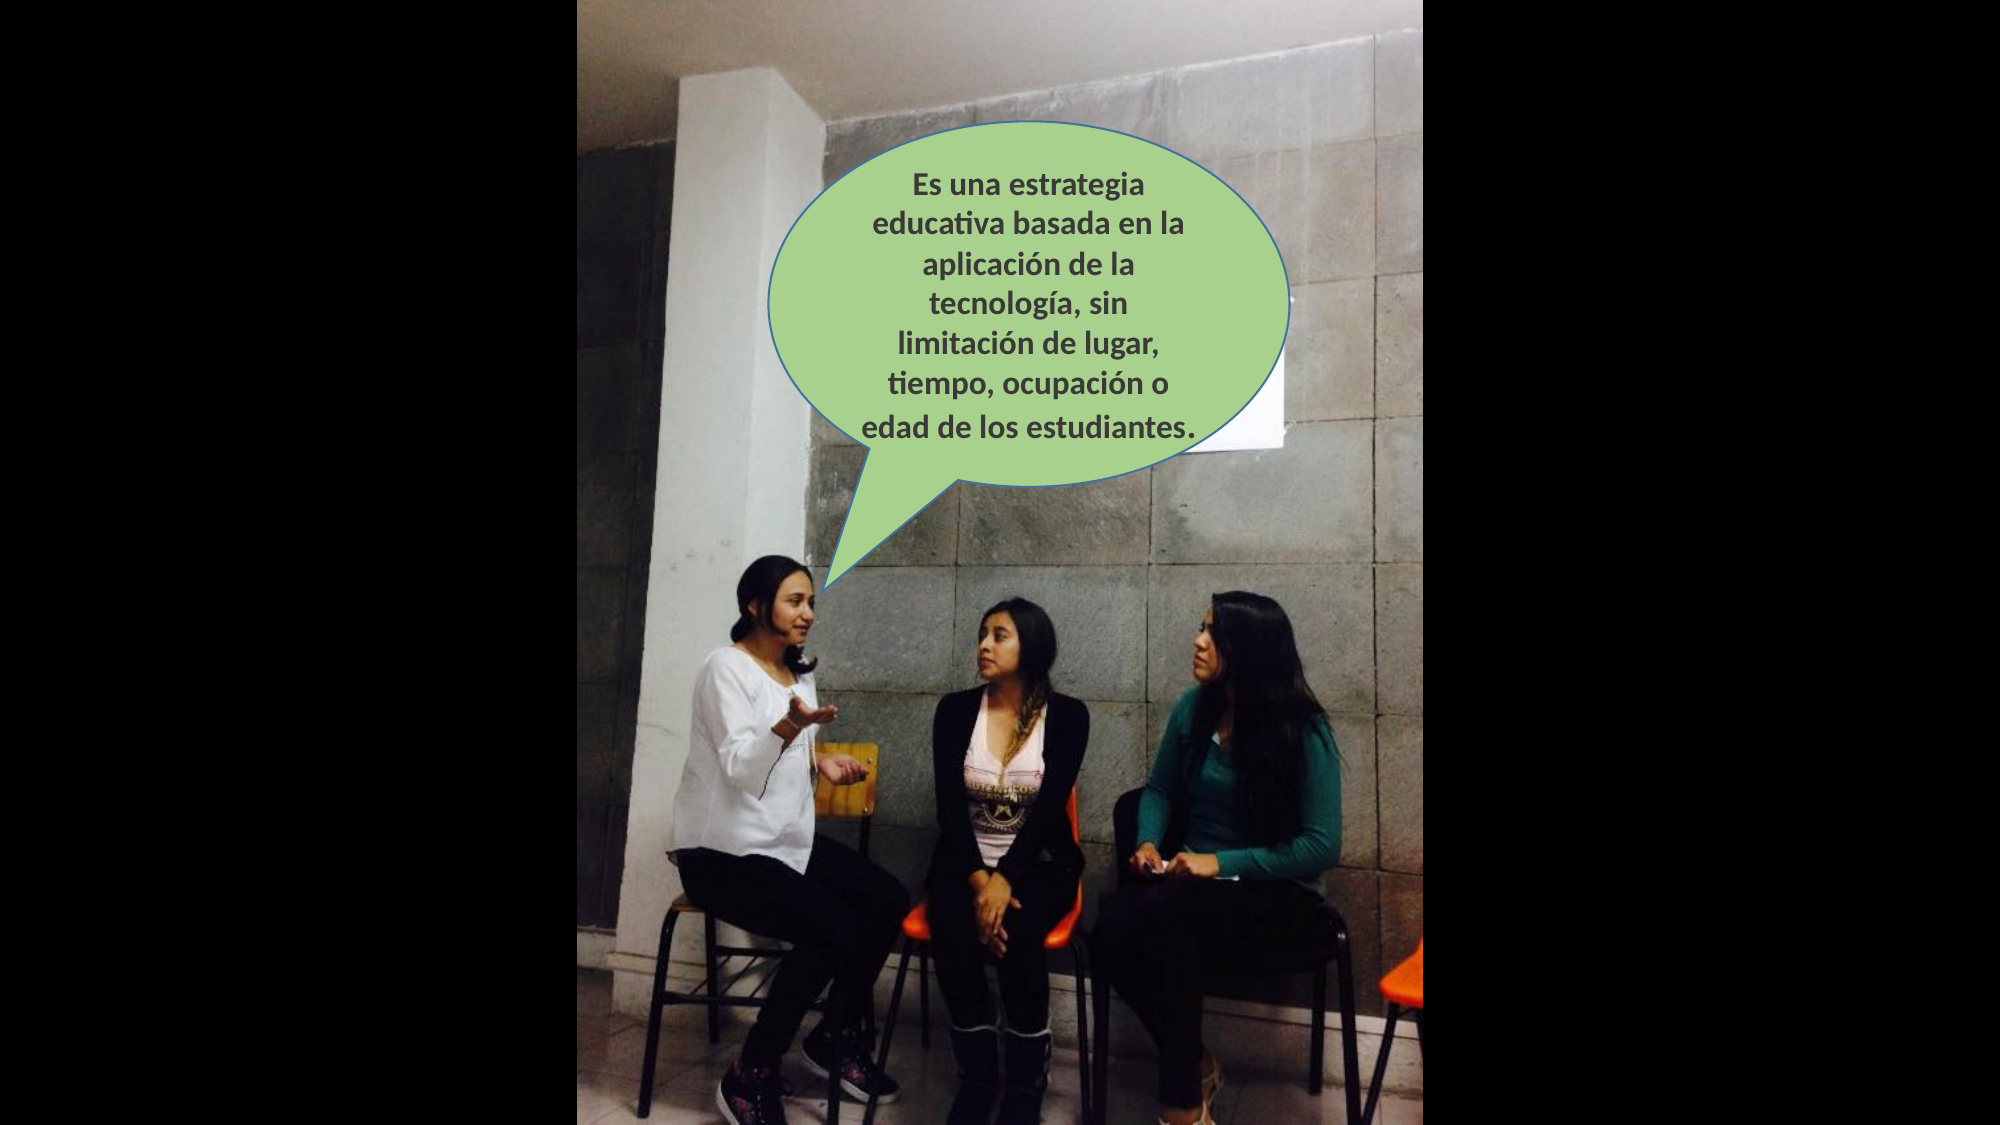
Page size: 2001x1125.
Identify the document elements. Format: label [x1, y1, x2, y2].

picture [577, 0, 1423, 1125]
